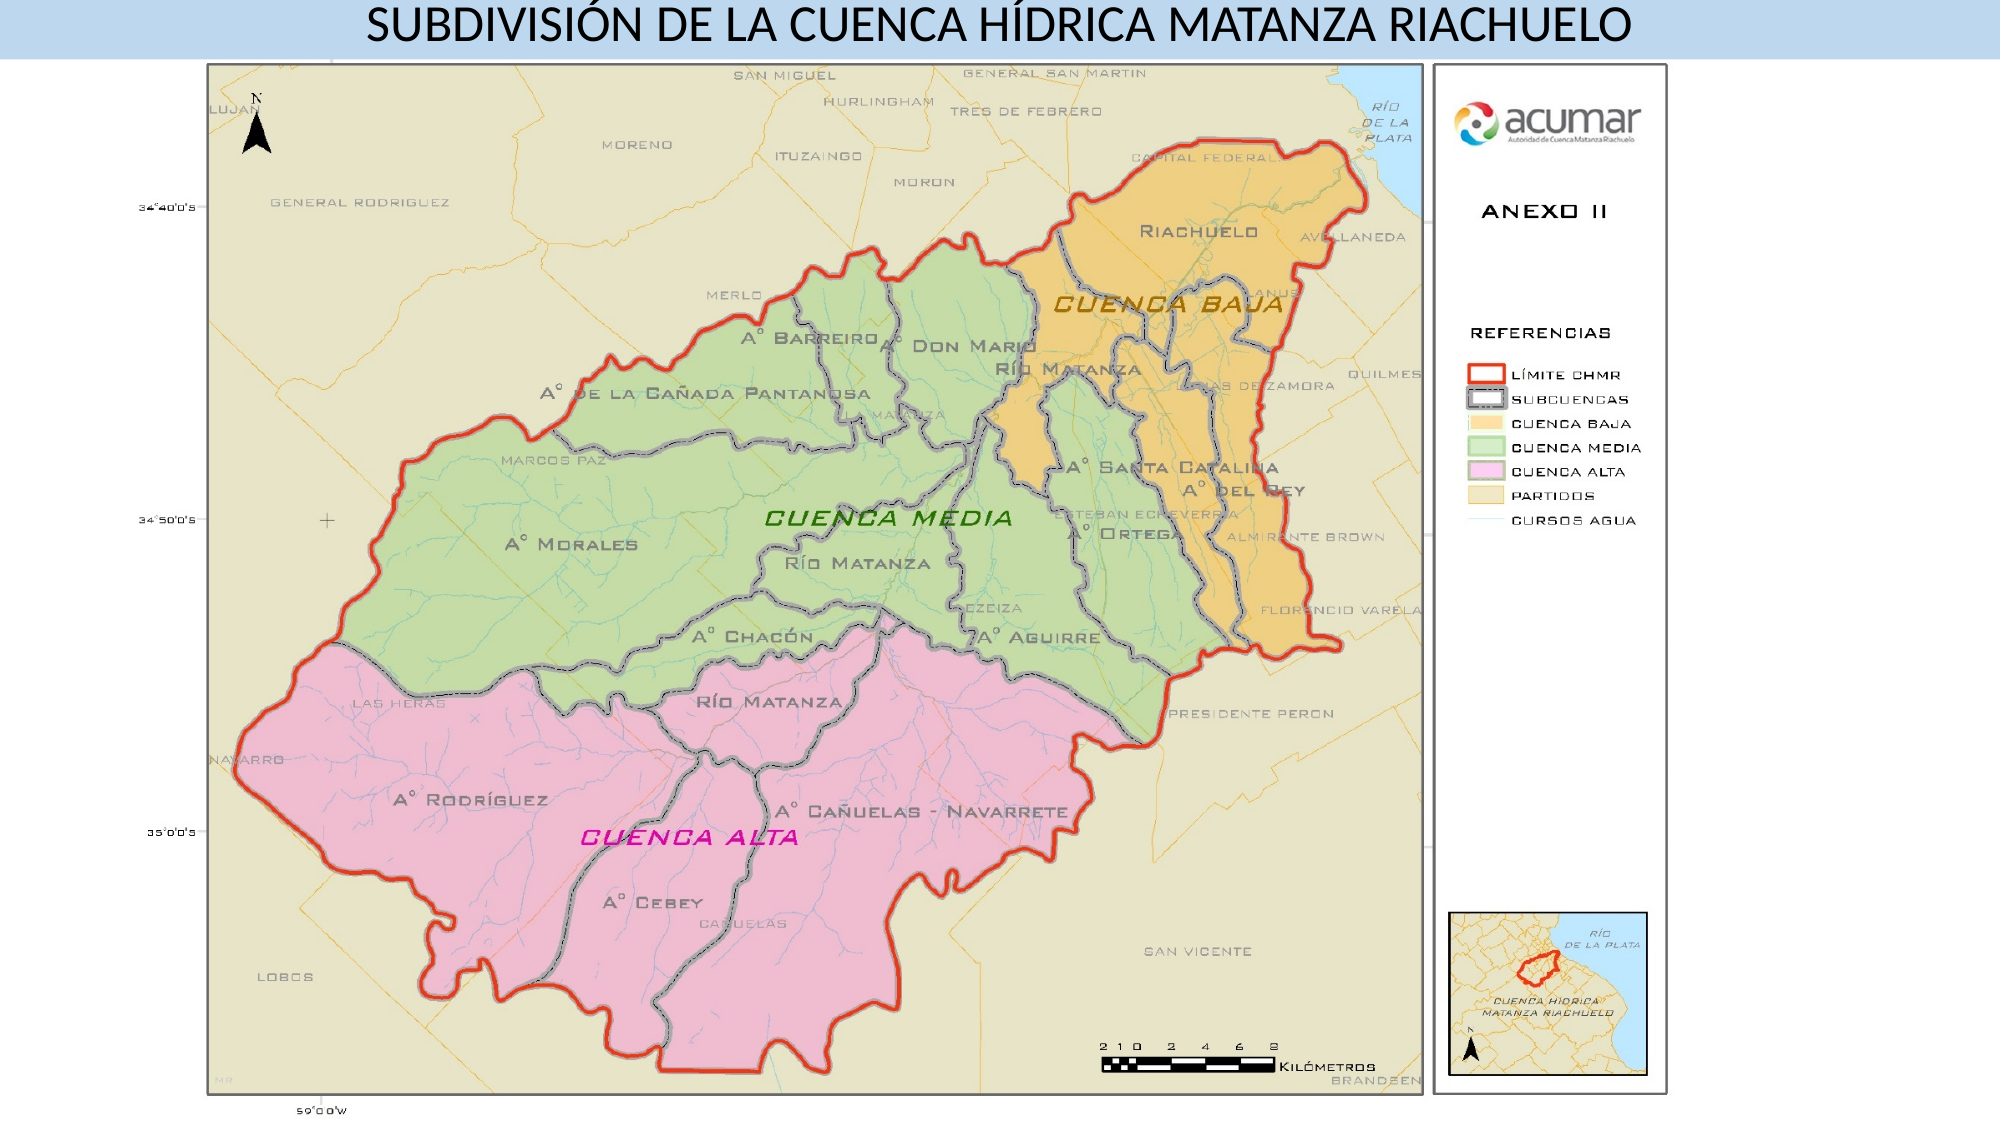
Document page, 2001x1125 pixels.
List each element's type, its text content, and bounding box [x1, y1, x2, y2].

picture [137, 32, 1702, 1125]
text_box SUBDIVISIÓN DE LA CUENCA HÍDRICA MATANZA RIACHUELO [0, 0, 2000, 60]
